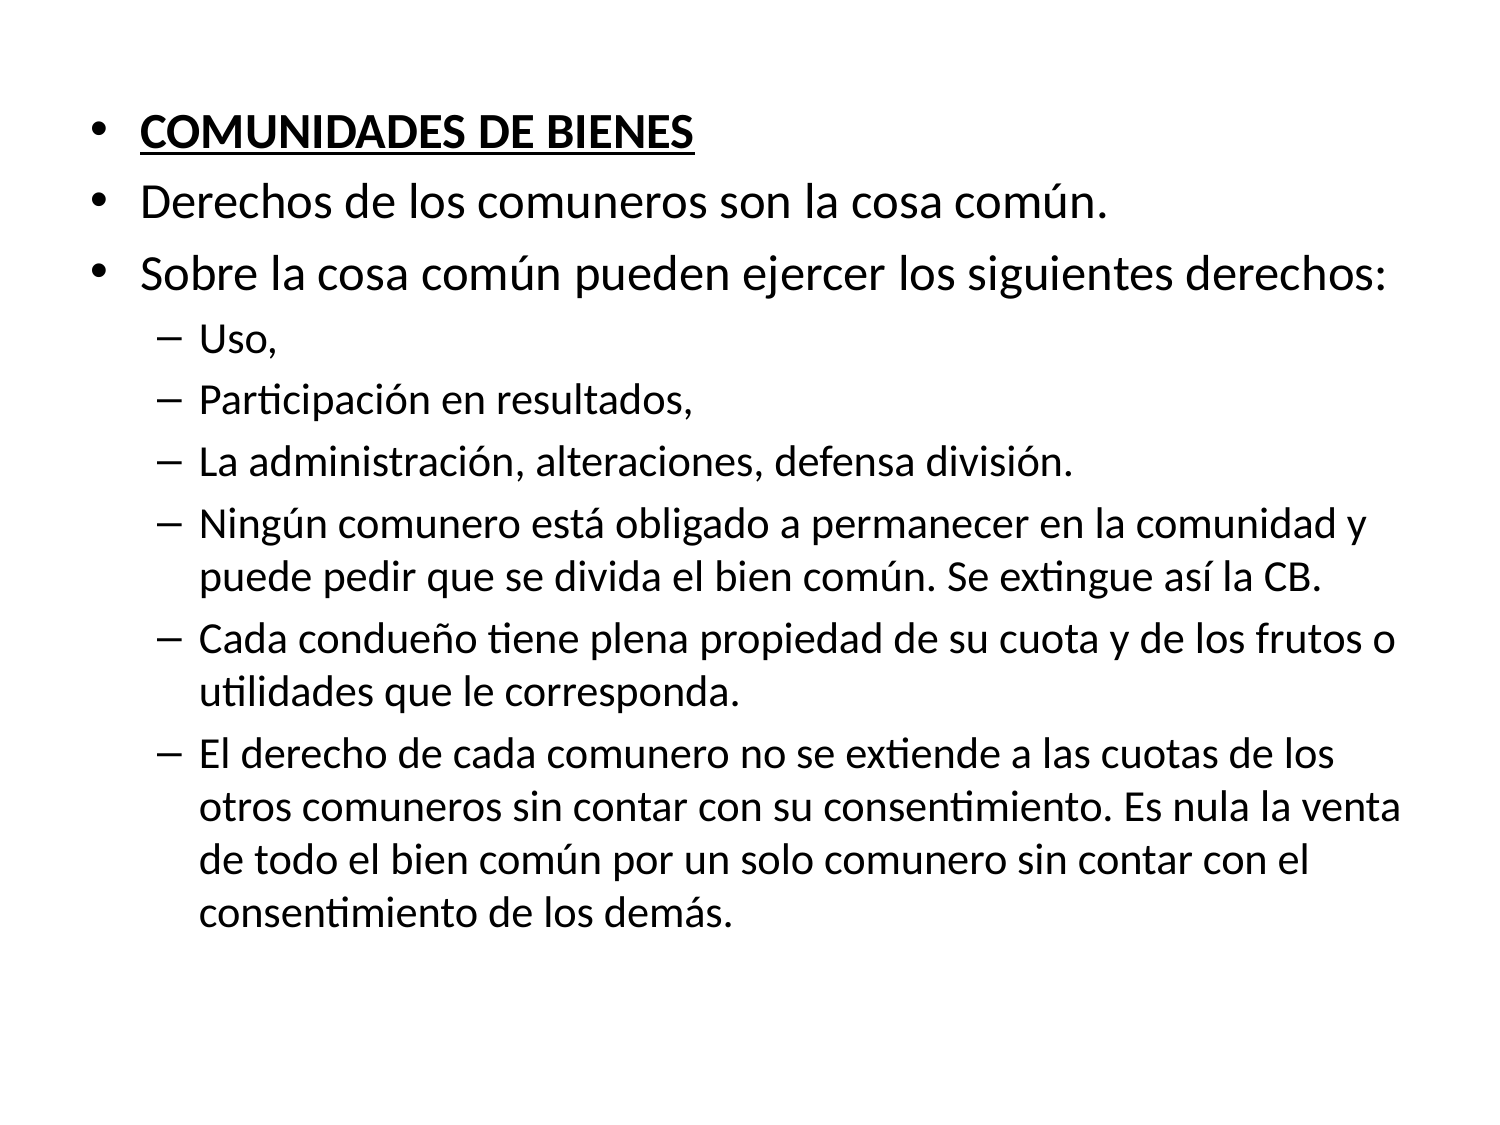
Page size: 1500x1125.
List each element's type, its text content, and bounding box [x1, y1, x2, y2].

list COMUNIDADES DE BIENES Derechos de los comuneros son la cosa común. Sobre la cosa común pueden ejercer los siguientes derechos: Uso, Participación en resultados, La administración, alteraciones, defensa división. Ningún comunero está obligado a permanecer en la comunidad y puede pedir que se divida el bien común. Se extingue así la CB. Cada condueño tiene plena propiedad de su cuota y de los frutos o utilidades que le corresponda. El derecho de cada comunero no se extiende a las cuotas de los otros comuneros sin contar con su consentimiento. Es nula la venta de todo el bien común por un solo comunero sin contar con el consentimiento de los demás. [75, 90, 1425, 1005]
